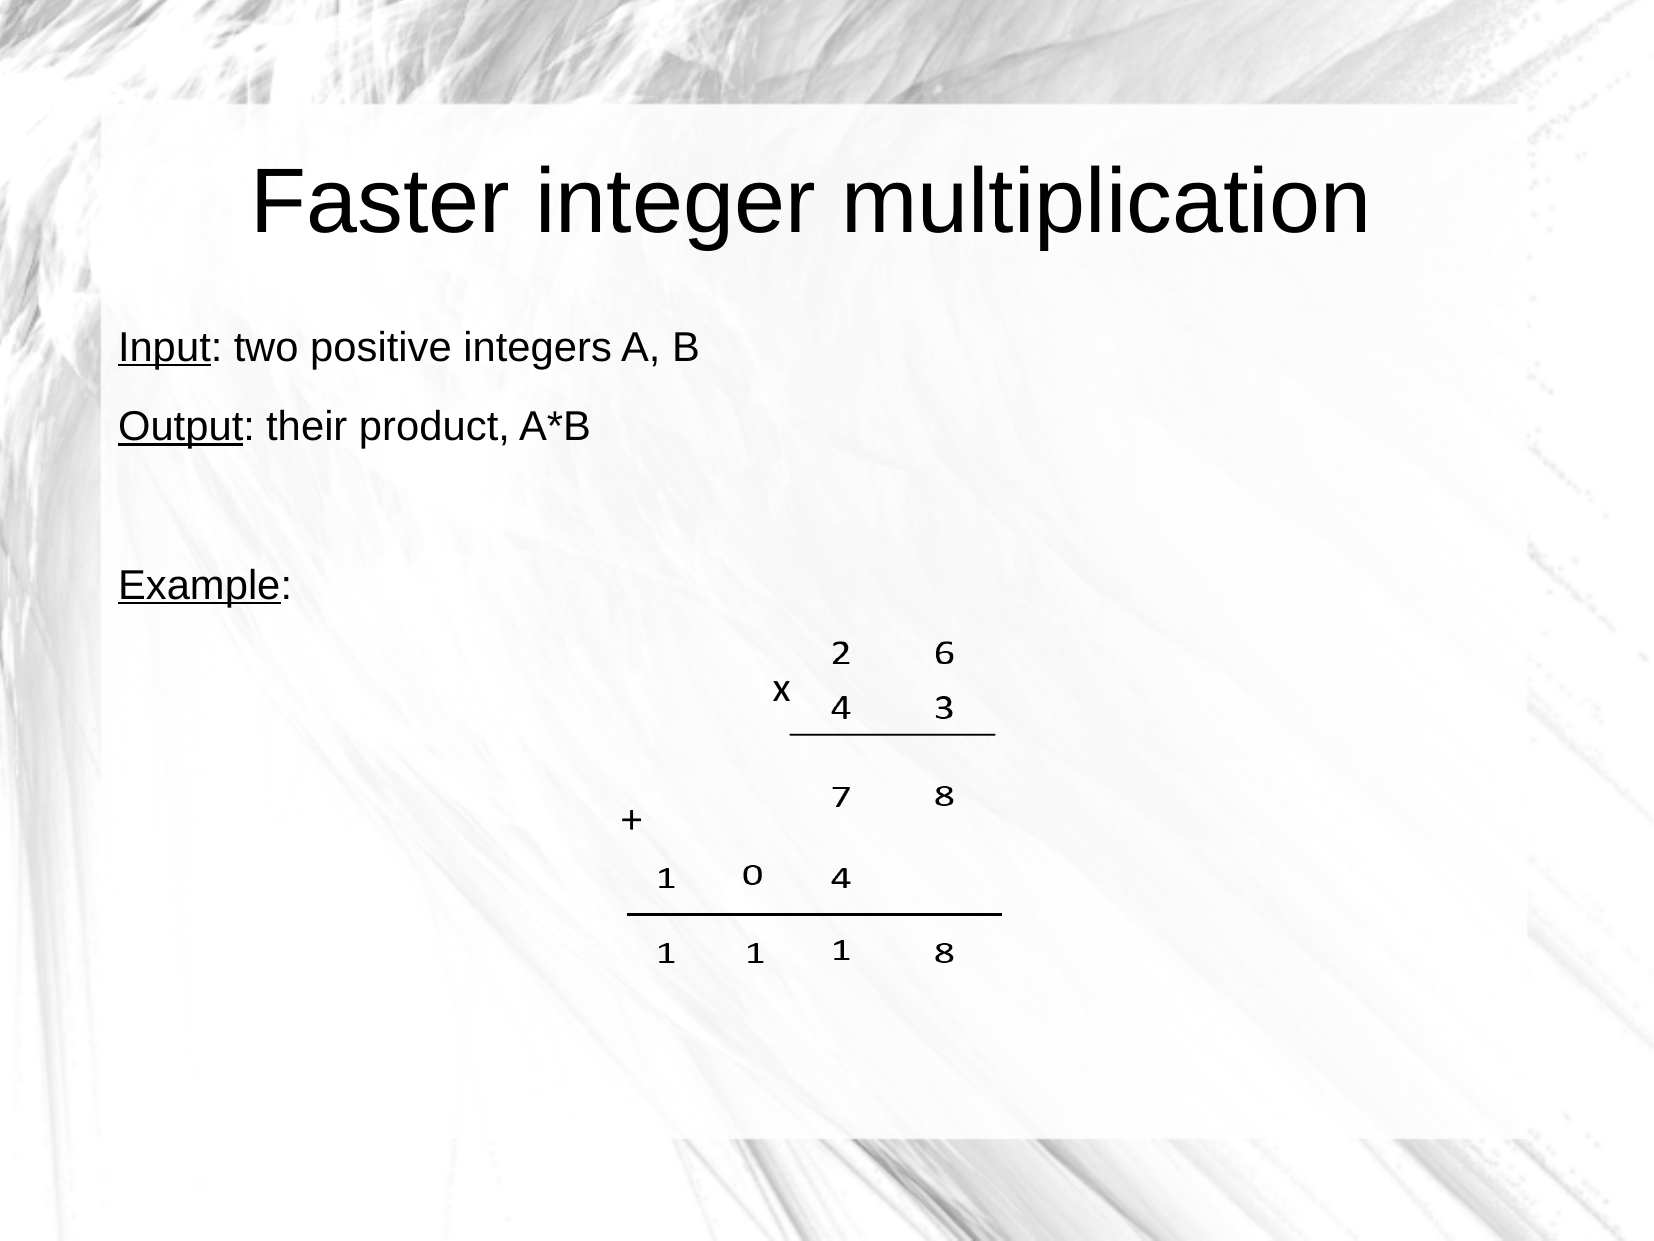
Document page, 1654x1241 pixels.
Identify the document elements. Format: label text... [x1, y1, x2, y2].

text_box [614, 921, 996, 990]
text_box + [606, 784, 670, 849]
title Faster integer multiplication [118, 112, 1506, 281]
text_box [757, 620, 996, 751]
picture [0, 0, 1654, 1241]
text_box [614, 846, 1002, 915]
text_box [789, 767, 996, 834]
list Input: two positive integers A, B Output: their product, A*B Example: [118, 319, 1571, 1102]
